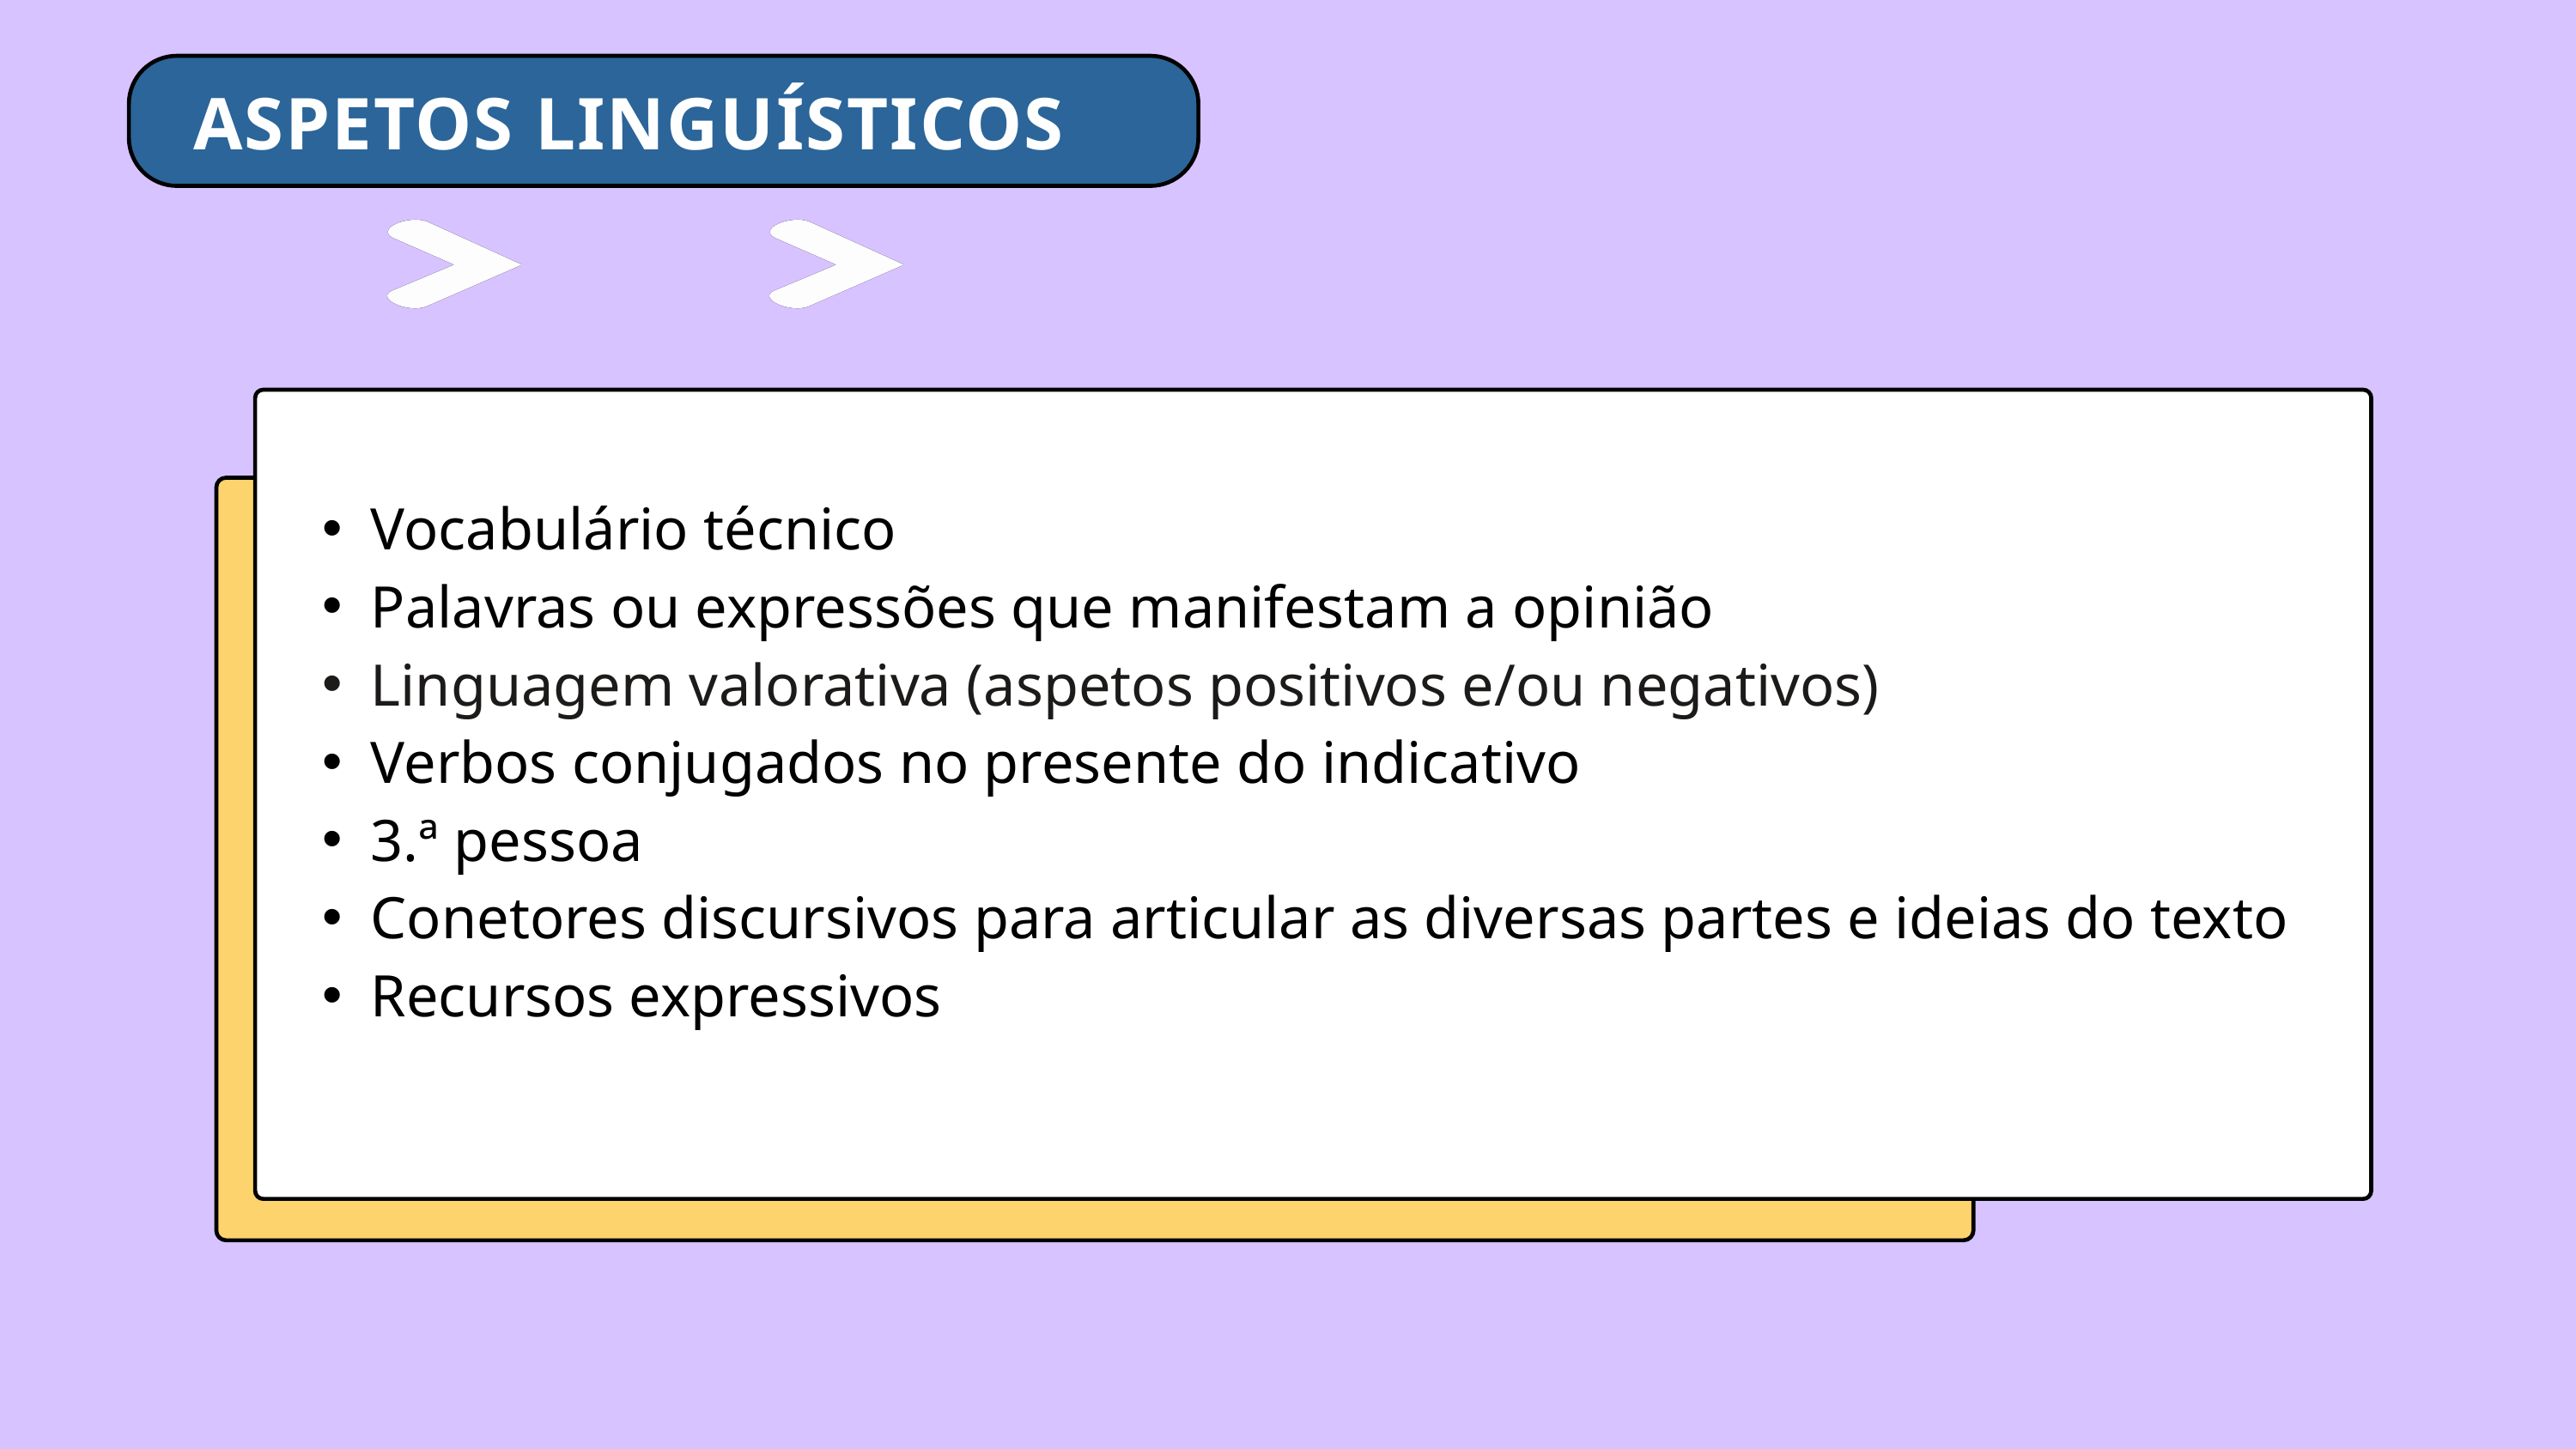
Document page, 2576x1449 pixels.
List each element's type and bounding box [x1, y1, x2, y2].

text_box [254, 389, 2372, 1199]
text_box [128, 55, 1199, 186]
text_box [755, 215, 904, 314]
text_box [216, 477, 1974, 1241]
text_box [373, 215, 522, 314]
